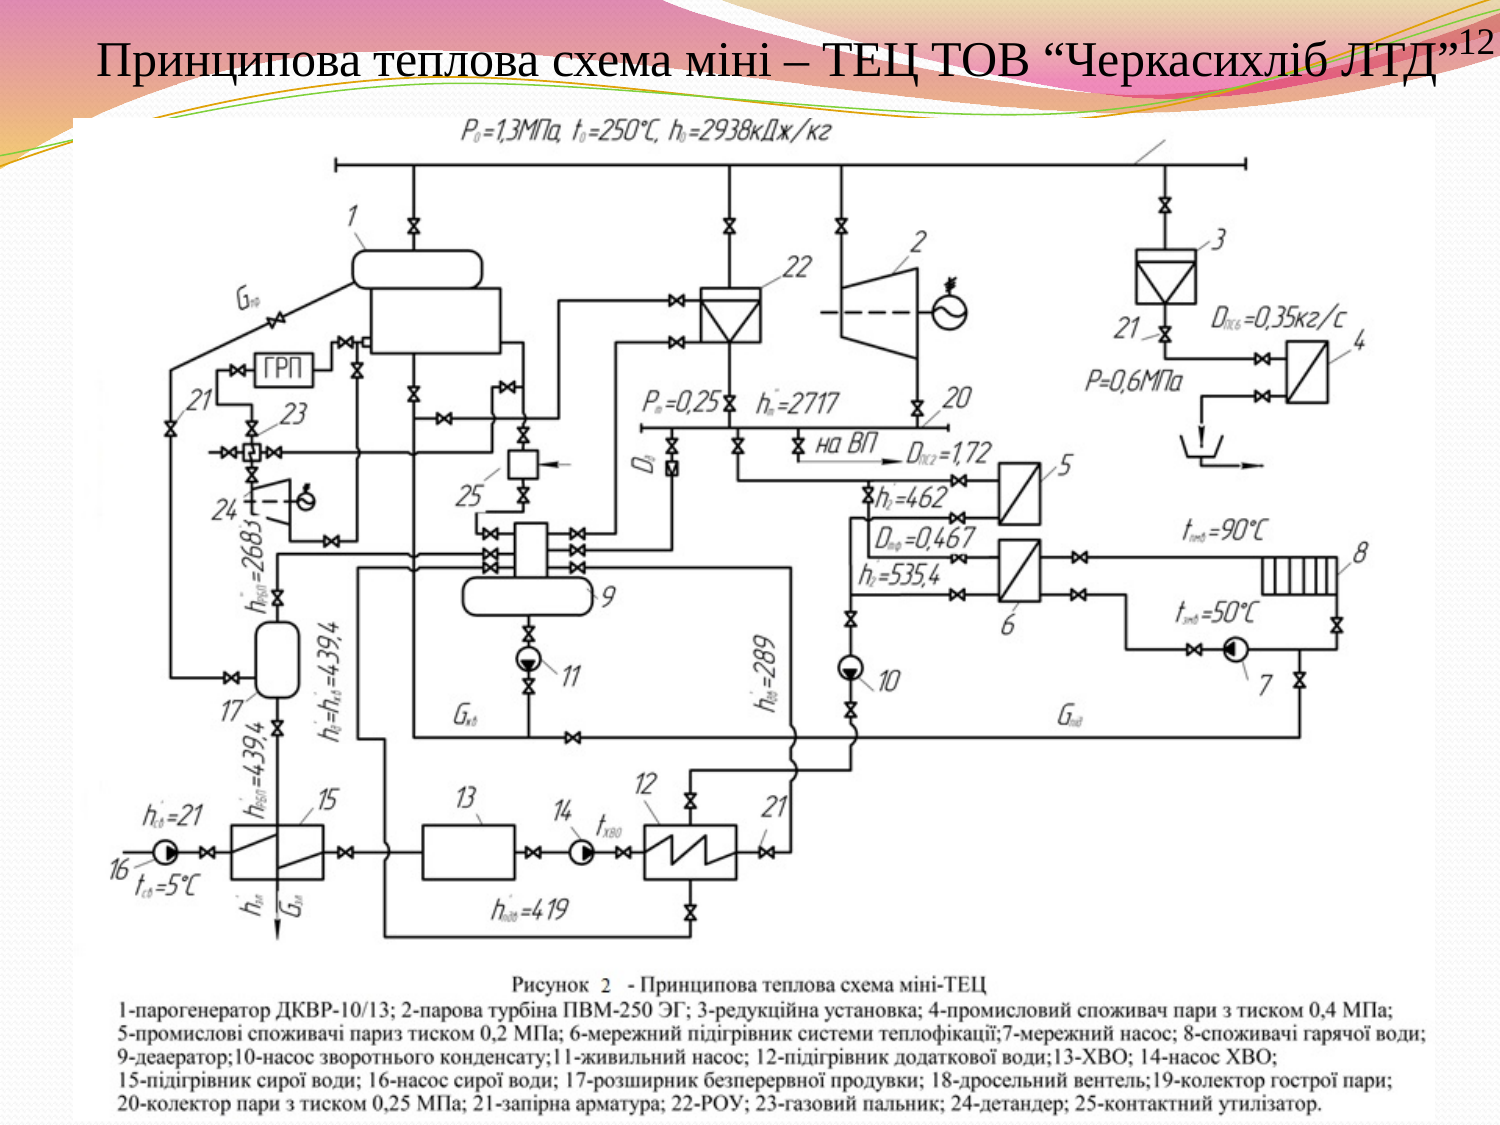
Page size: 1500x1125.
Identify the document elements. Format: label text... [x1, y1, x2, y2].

slide_number 12 [1370, 2, 1496, 63]
picture [73, 118, 1436, 1121]
text_box Принципова теплова схема міні – ТЕЦ ТОВ “Черкасихліб ЛТД” [81, 18, 1476, 94]
